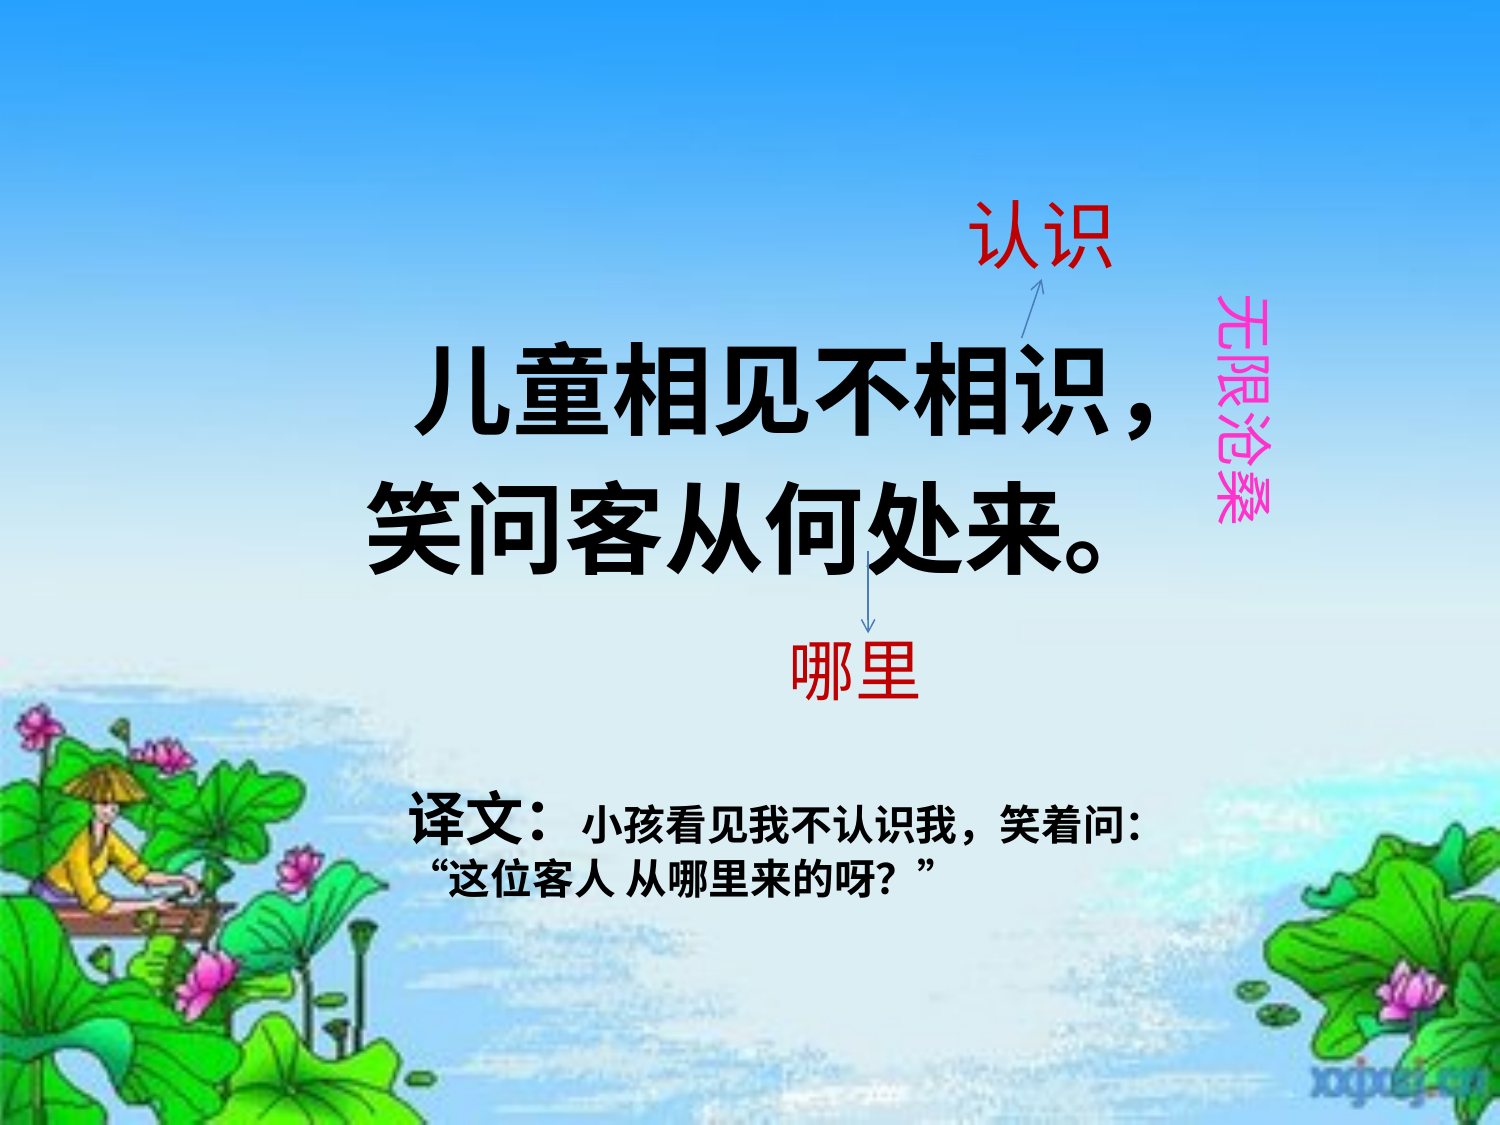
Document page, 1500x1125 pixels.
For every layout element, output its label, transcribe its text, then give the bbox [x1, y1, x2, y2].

text_box 笑问客从何处来。 [349, 458, 1118, 594]
text_box 儿童相见不相识， [369, 320, 1157, 575]
text_box 无限沧桑 [1187, 278, 1288, 799]
subtitle 认识 [906, 180, 1177, 279]
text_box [1021, 278, 1042, 339]
text_box 哪里 [773, 621, 1046, 717]
text_box 译文：小孩看见我不认识我，笑着问：“这位客人 从哪里来的呀？” [392, 775, 1255, 910]
picture [0, 0, 1500, 1125]
